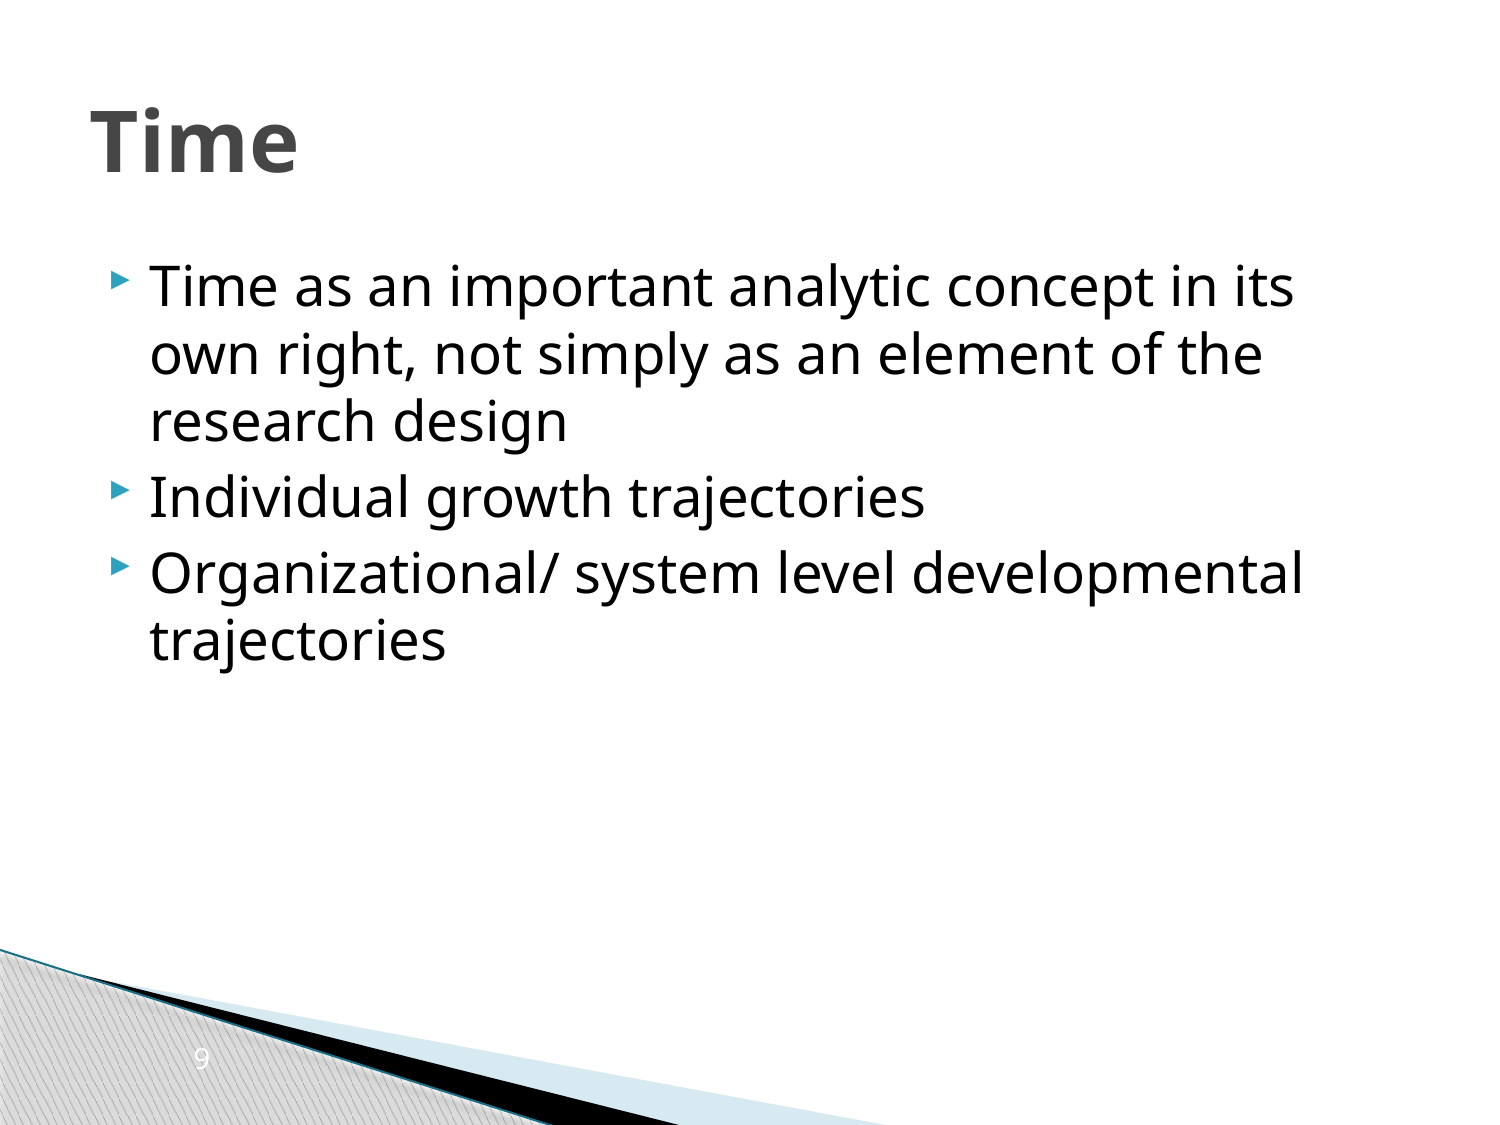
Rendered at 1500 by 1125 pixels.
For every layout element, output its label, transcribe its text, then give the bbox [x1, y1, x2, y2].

list Time as an important analytic concept in its own right, not simply as an element of the research design Individual growth trajectories Organizational/ system level developmental trajectories [74, 242, 1426, 986]
title Time [75, 45, 1425, 233]
slide_number 9 [75, 1009, 225, 1088]
